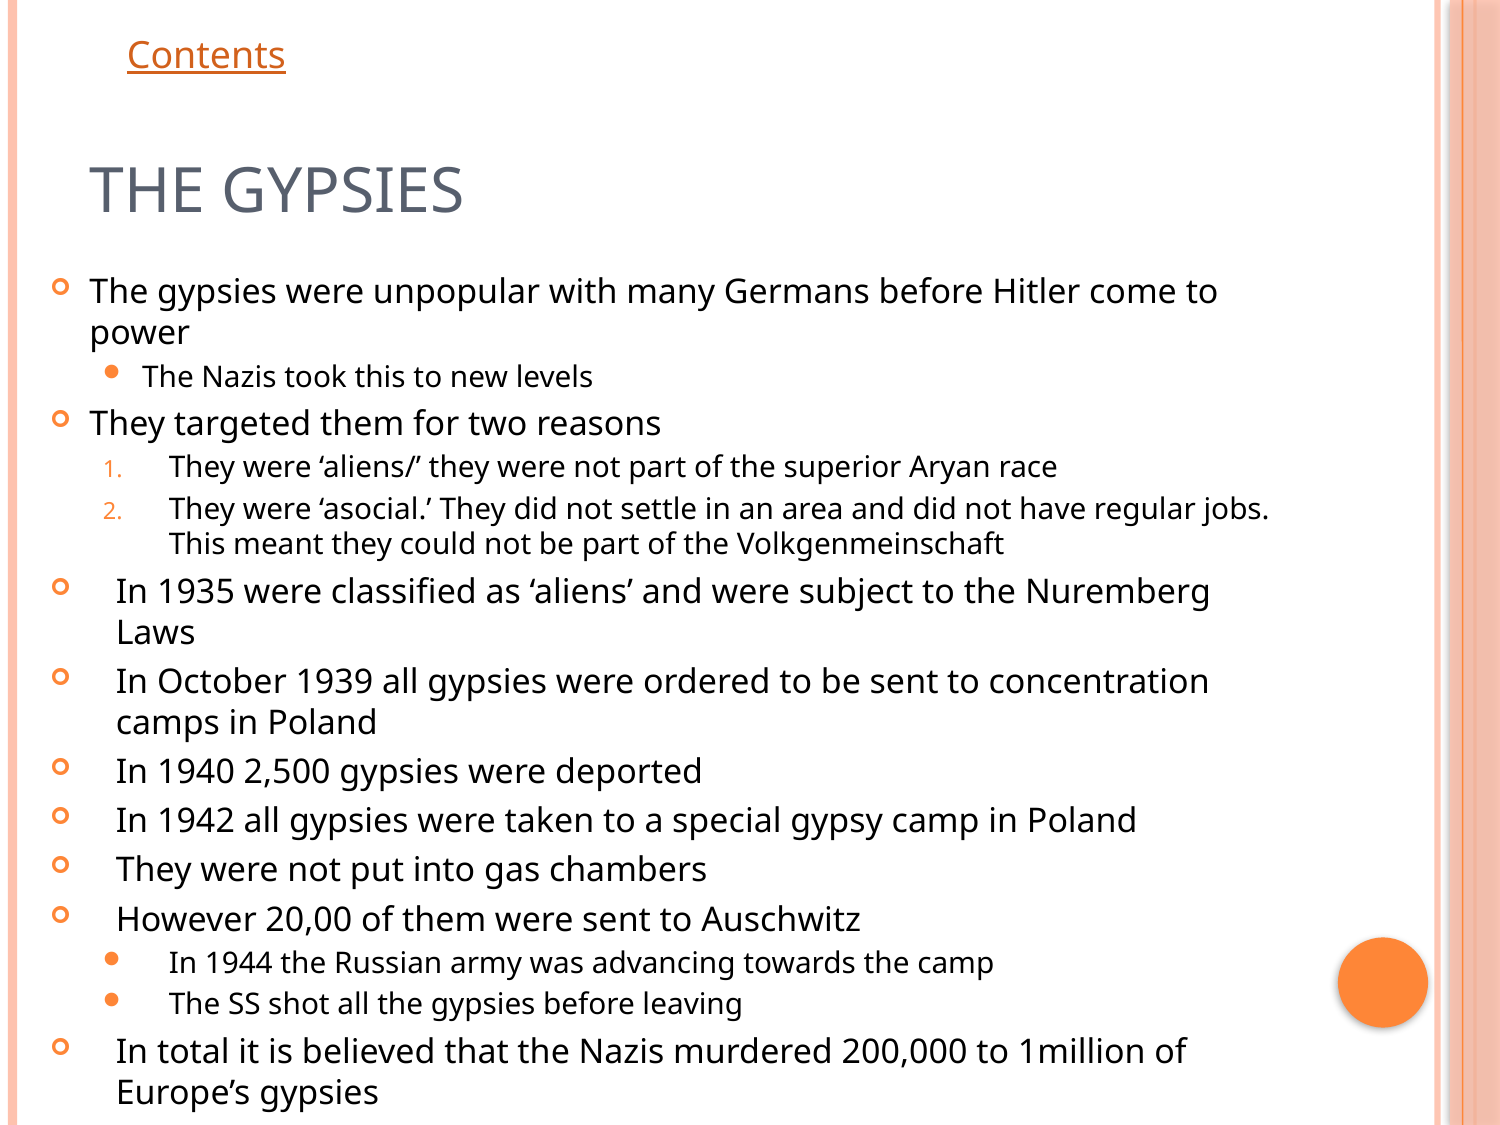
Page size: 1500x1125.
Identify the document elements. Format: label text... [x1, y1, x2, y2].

title The Gypsies [75, 45, 1300, 233]
list The gypsies were unpopular with many Germans before Hitler come to power The Nazis took this to new levels They targeted them for two reasons They were ‘aliens/’ they were not part of the superior Aryan race They were ‘asocial.’ They did not settle in an area and did not have regular jobs. This meant they could not be part of the Volkgenmeinschaft In 1935 were classified as ‘aliens’ and were subject to the Nuremberg Laws In October 1939 all gypsies were ordered to be sent to concentration camps in Poland In 1940 2,500 gypsies were deported In 1942 all gypsies were taken to a special gypsy camp in Poland They were not put into gas chambers However 20,00 of them were sent to Auschwitz In 1944 the Russian army was advancing towards the camp The SS shot all the gypsies before leaving In total it is believed that the Nazis murdered 200,000 to 1million of Europe’s gypsies [34, 262, 1301, 1125]
